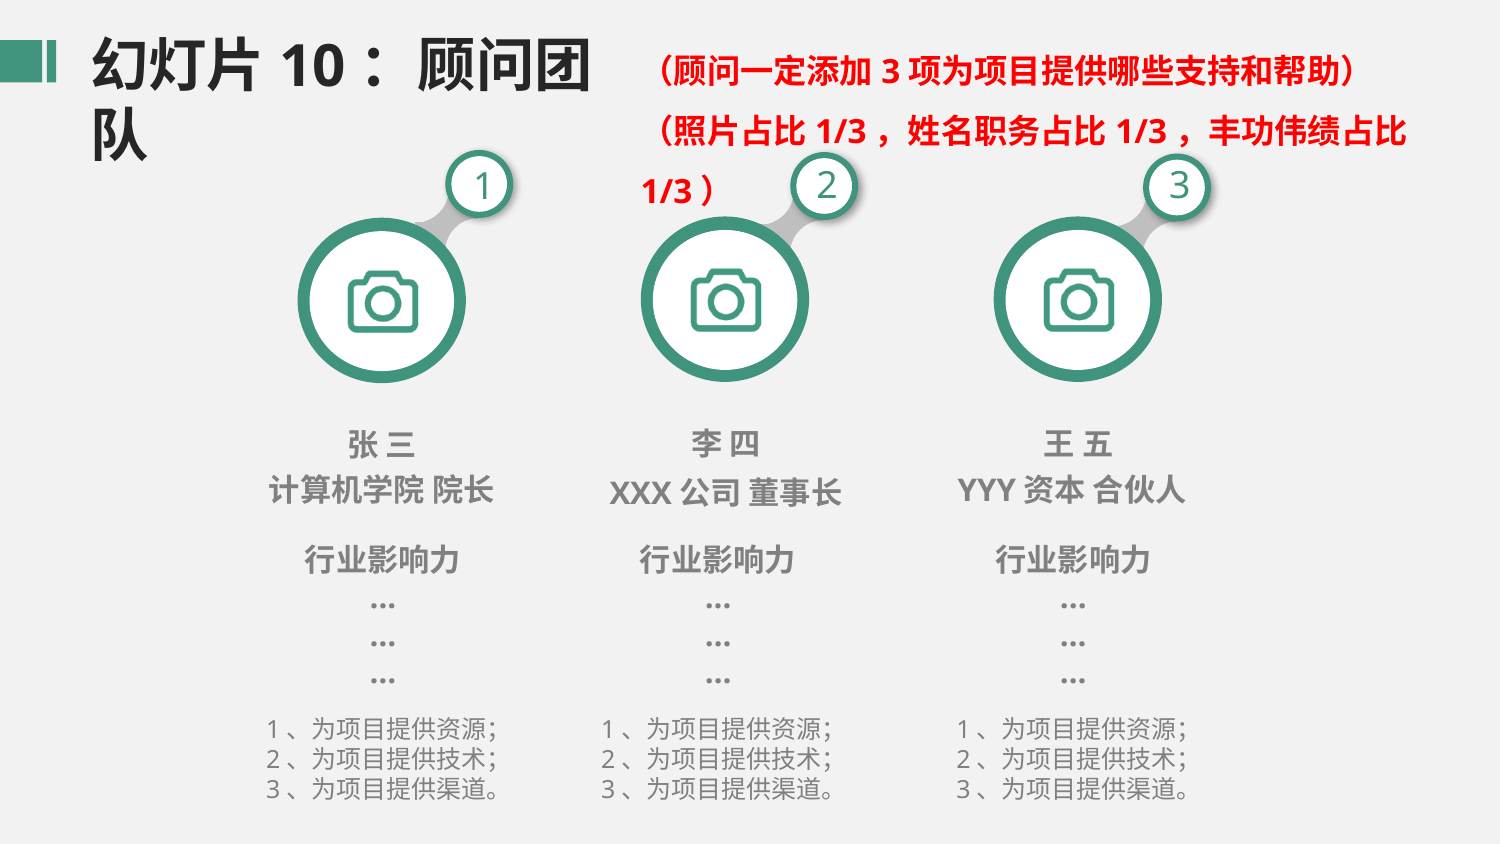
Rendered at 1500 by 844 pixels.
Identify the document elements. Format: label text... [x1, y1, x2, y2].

text_box 张 三 [308, 417, 457, 453]
text_box [296, 216, 467, 385]
picture [346, 264, 419, 337]
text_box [1123, 153, 1211, 249]
text_box [308, 230, 456, 373]
picture [689, 262, 762, 336]
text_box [425, 149, 514, 245]
text_box 李 四 [651, 416, 800, 452]
text_box 王 五 [1004, 416, 1153, 452]
text_box 行业影响力 ... … … [269, 532, 497, 695]
picture [1042, 262, 1115, 336]
text_box 幻灯片10：顾问团队 [75, 20, 652, 175]
text_box 计算机学院 院长 [251, 462, 513, 498]
text_box 行业影响力 ... … … [604, 532, 832, 695]
text_box [639, 215, 811, 383]
text_box [992, 215, 1164, 383]
text_box 1、为项目提供资源； 2、为项目提供技术； 3、为项目提供渠道。 [941, 706, 1219, 818]
text_box 1、为项目提供资源； 2、为项目提供技术； 3、为项目提供渠道。 [251, 706, 529, 818]
text_box YYY资本 合伙人 [941, 462, 1203, 498]
text_box [651, 228, 799, 371]
text_box 行业影响力 ... … … [960, 532, 1187, 695]
text_box 1 [514, 154, 521, 212]
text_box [0, 40, 57, 83]
text_box 3 [1211, 153, 1218, 211]
text_box [1004, 228, 1152, 371]
text_box 2 [859, 153, 865, 211]
text_box （顾问一定添加3项为项目提供哪些支持和帮助） （照片占比1/3，姓名职务占比1/3，丰功伟绩占比1/3） [625, 23, 1500, 218]
text_box XXX公司 董事长 [587, 465, 865, 501]
text_box 1、为项目提供资源； 2、为项目提供技术； 3、为项目提供渠道。 [586, 706, 864, 818]
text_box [770, 152, 859, 247]
